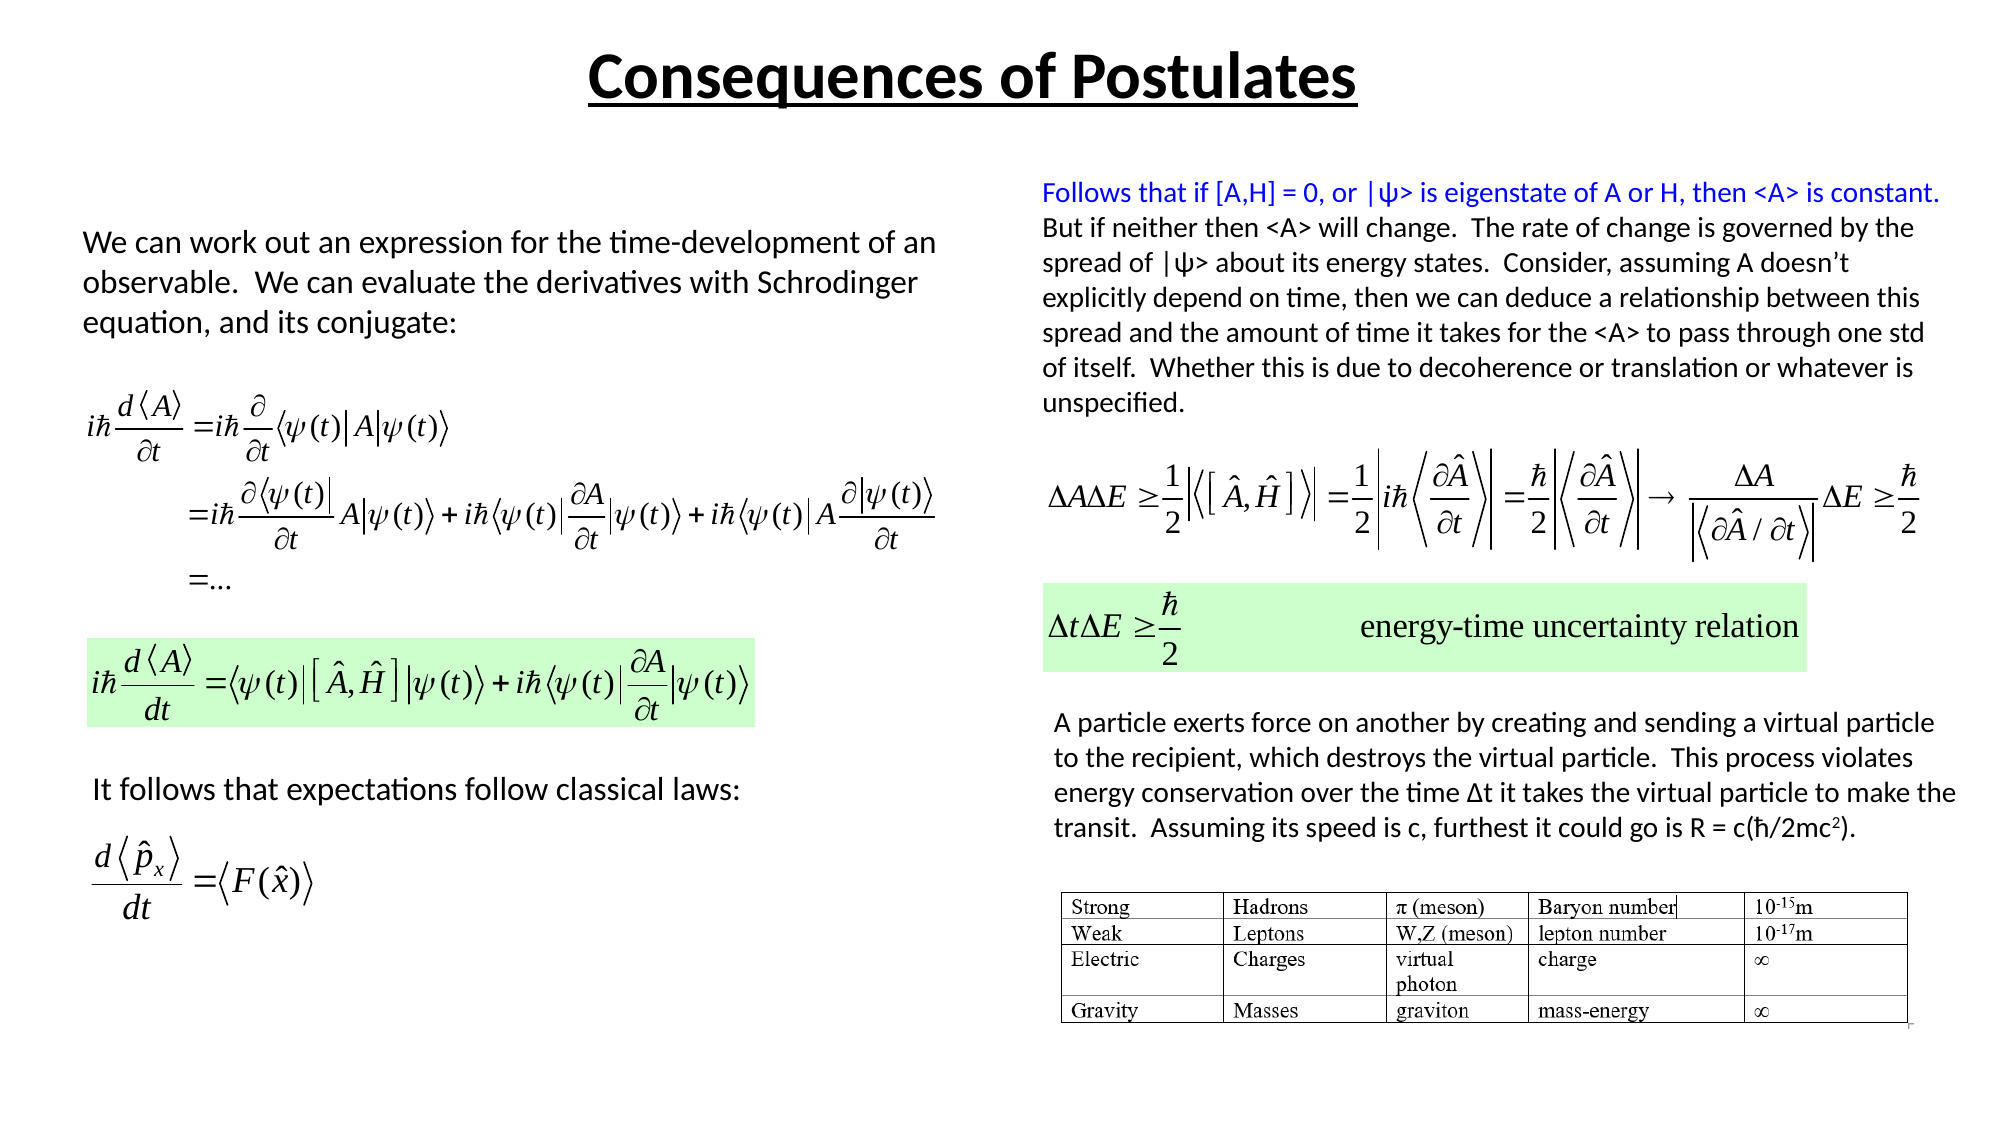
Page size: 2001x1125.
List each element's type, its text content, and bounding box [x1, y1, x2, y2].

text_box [1042, 441, 1925, 568]
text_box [86, 638, 755, 728]
picture [1053, 885, 1914, 1029]
text_box A particle exerts force on another by creating and sending a virtual particle to the recipient, which destroys the virtual particle. This process violates energy conservation over the time Δt it takes the virtual particle to make the transit. Assuming its speed is c, furthest it could go is R = c(ħ/2mc2). [1039, 696, 1976, 851]
text_box Follows that if [A,H] = 0, or |ψ> is eigenstate of A or H, then <A> is constant. But if neither then <A> will change. The rate of change is governed by the spread of |ψ> about its energy states. Consider, assuming A doesn’t explicitly depend on time, then we can deduce a relationship between this spread and the amount of time it takes for the <A> to pass through one std of itself. Whether this is due to decoherence or translation or whatever is unspecified. [1027, 166, 1965, 426]
text_box It follows that expectations follow classical laws: [77, 759, 845, 814]
text_box Consequences of Postulates [573, 24, 1433, 120]
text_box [86, 828, 319, 927]
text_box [82, 384, 941, 603]
text_box We can work out an expression for the time-development of an observable. We can evaluate the derivatives with Schrodinger equation, and its conjugate: [67, 212, 956, 348]
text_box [1042, 583, 1807, 673]
